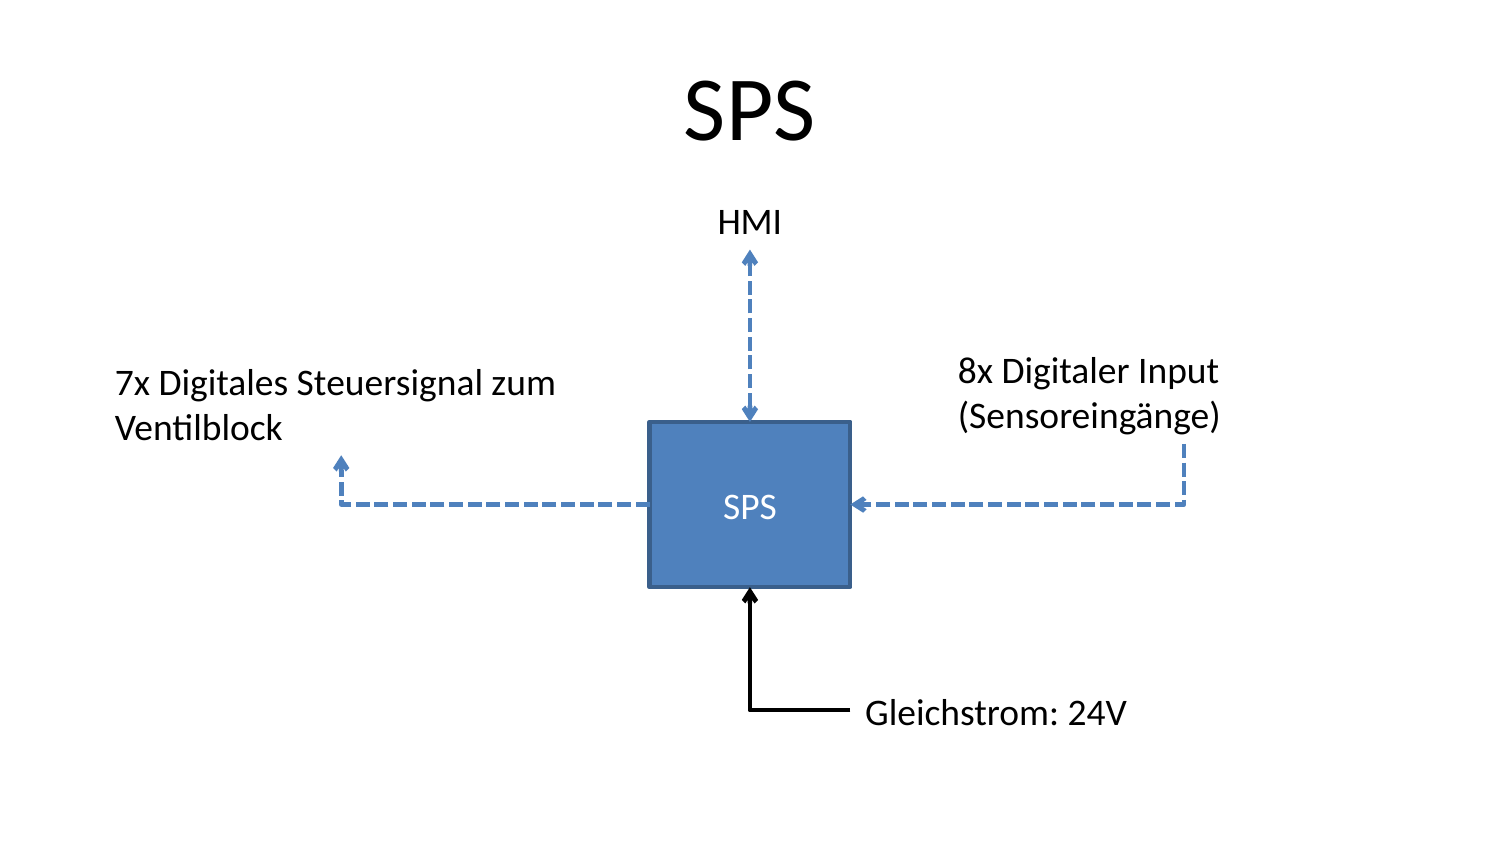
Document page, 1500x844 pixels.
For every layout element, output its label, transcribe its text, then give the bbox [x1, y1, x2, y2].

title SPS [75, 33, 1425, 175]
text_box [340, 456, 650, 505]
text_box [749, 586, 851, 711]
text_box 8x Digitaler Input (Sensoreingänge) [943, 339, 982, 444]
text_box Gleichstrom: 24V [850, 680, 1347, 740]
text_box HMI [602, 189, 897, 250]
text_box 8x Digitaler Input (Sensoreingänge) [1051, 339, 1425, 444]
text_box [987, 307, 1048, 642]
text_box 7x Digitales Steuersignal zum Ventilblock [100, 350, 583, 456]
text_box SPS [647, 420, 852, 589]
